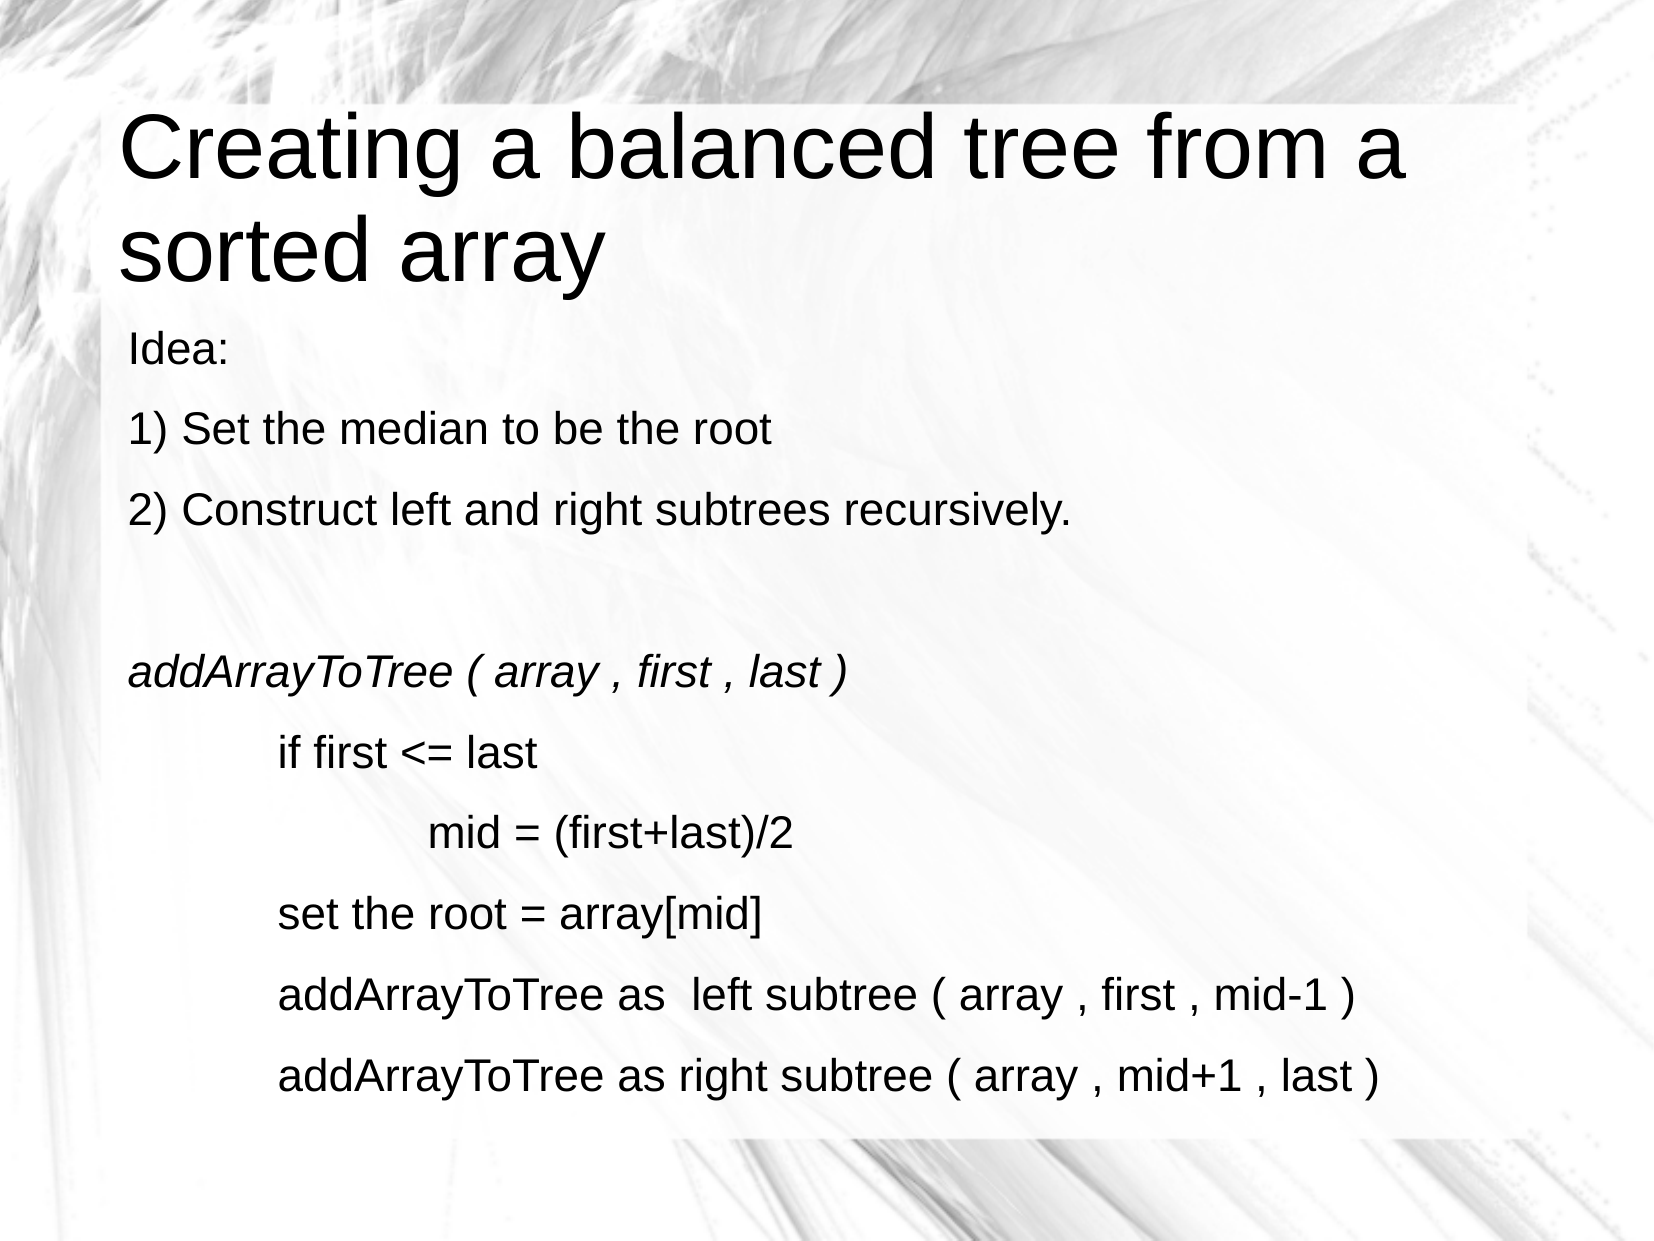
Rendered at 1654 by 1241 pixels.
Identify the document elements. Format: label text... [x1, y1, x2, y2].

title Creating a balanced tree from a sorted array [118, 93, 1506, 299]
list Idea: 1) Set the median to be the root 2) Construct left and right subtrees recursively. addArrayToTree ( array , first , last ) if first <= last mid = (first+last)/2 set the root = array[mid] addArrayToTree as left subtree ( array , first , mid-1 ) addArrayToTree as right subtree ( array , mid+1 , last ) [118, 319, 1571, 1109]
picture [0, 0, 1654, 1241]
